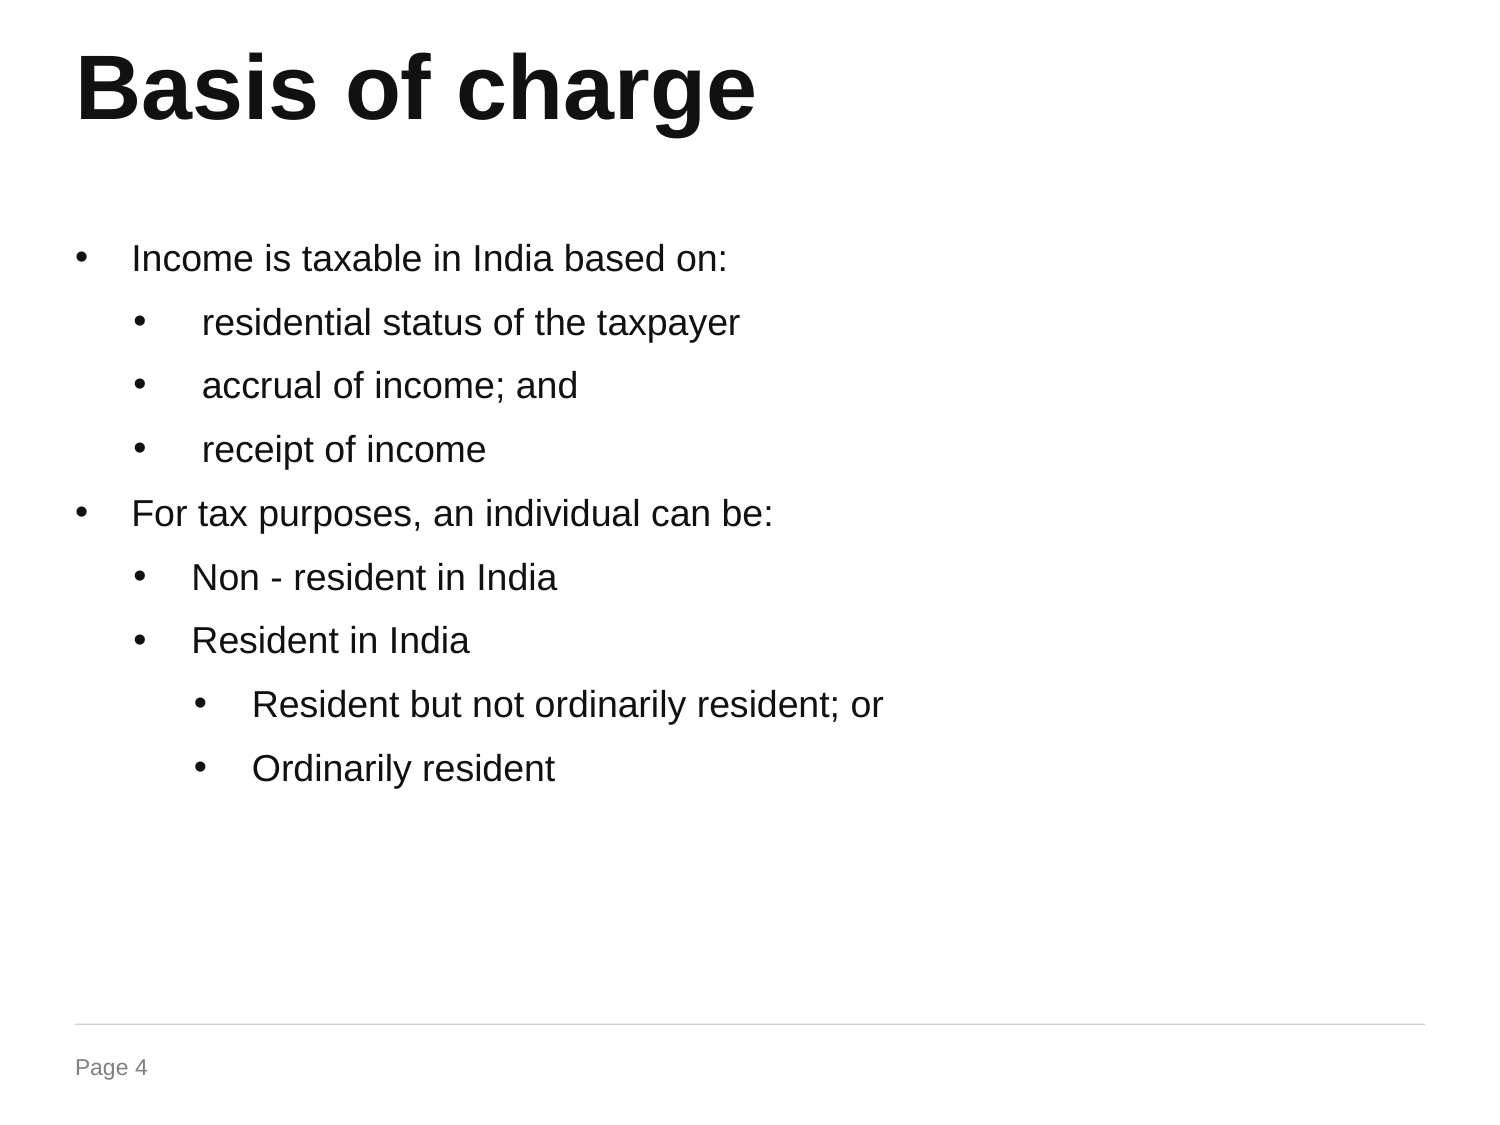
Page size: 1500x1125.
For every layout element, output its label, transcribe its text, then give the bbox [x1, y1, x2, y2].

title Basis of charge [75, 45, 1425, 187]
list Income is taxable in India based on: residential status of the taxpayer accrual of income; and receipt of income For tax purposes, an individual can be: Non - resident in India Resident in India Resident but not ordinarily resident; or Ordinarily resident [75, 233, 1425, 1005]
